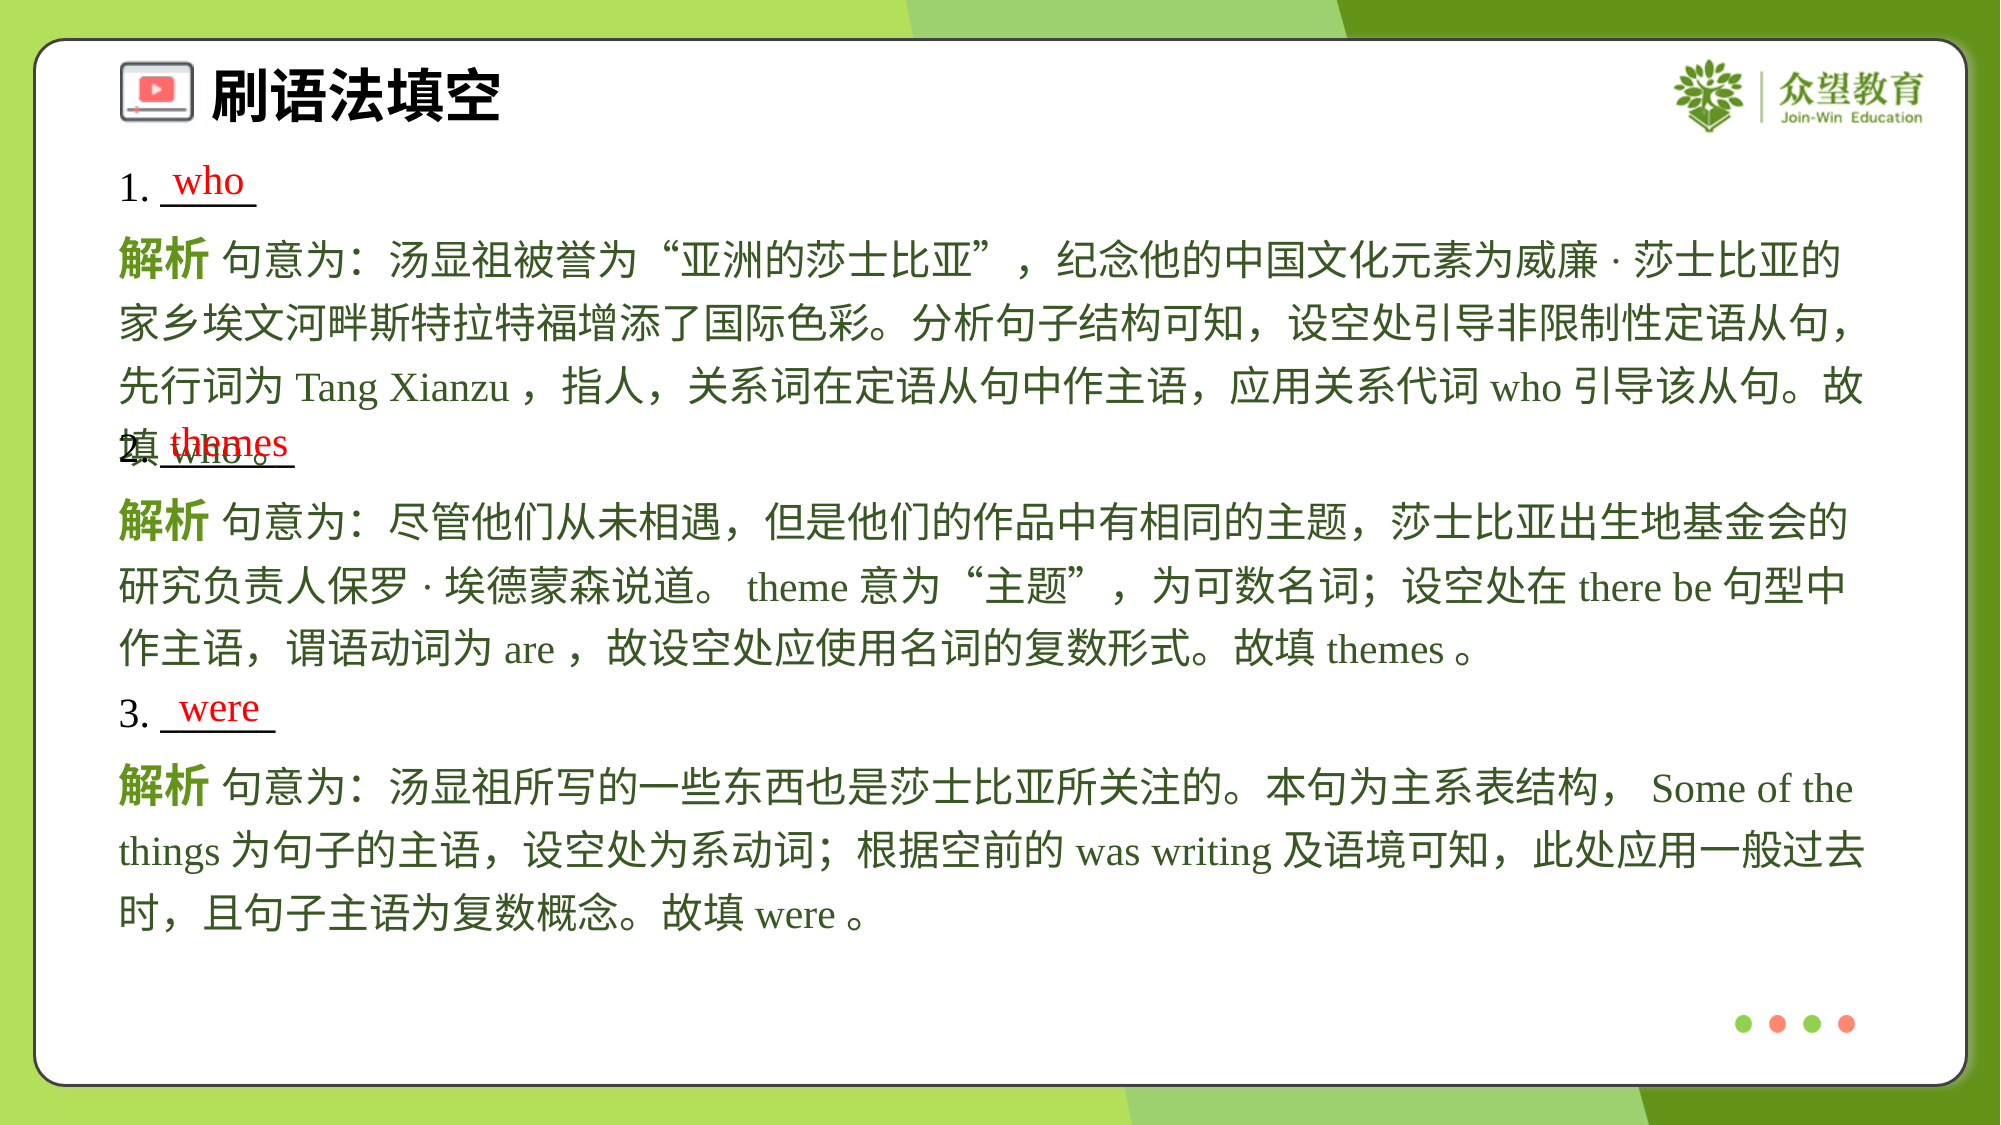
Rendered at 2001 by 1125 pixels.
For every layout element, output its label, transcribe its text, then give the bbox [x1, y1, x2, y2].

text_box 解析 句意为：汤显祖被誉为“亚洲的莎士比亚”，纪念他的中国文化元素为威廉·莎士比亚的家乡埃文河畔斯特拉特福增添了国际色彩。分析句子结构可知，设空处引导非限制性定语从句，先行词为Tang Xianzu，指人，关系词在定语从句中作主语，应用关系代词who引导该从句。故填who。 [118, 215, 1883, 405]
text_box 解析 句意为：汤显祖所写的一些东西也是莎士比亚所关注的。本句为主系表结构，Some of the things为句子的主语，设空处为系动词；根据空前的was writing及语境可知，此处应用一般过去时，且句子主语为复数概念。故填were。 [118, 742, 1883, 932]
text_box who [167, 140, 250, 199]
text_box 2. _______ [118, 408, 1883, 466]
text_box 3. ______ [118, 673, 1883, 731]
text_box themes [165, 402, 293, 460]
picture [0, 0, 2000, 1125]
text_box 解析 句意为：尽管他们从未相遇，但是他们的作品中有相同的主题，莎士比亚出生地基金会的研究负责人保罗·埃德蒙森说道。theme意为“主题”，为可数名词；设空处在there be句型中作主语，谓语动词为are，故设空处应使用名词的复数形式。故填themes。 [118, 478, 1883, 668]
text_box were [174, 667, 265, 725]
text_box 1. _____ [118, 146, 1883, 204]
